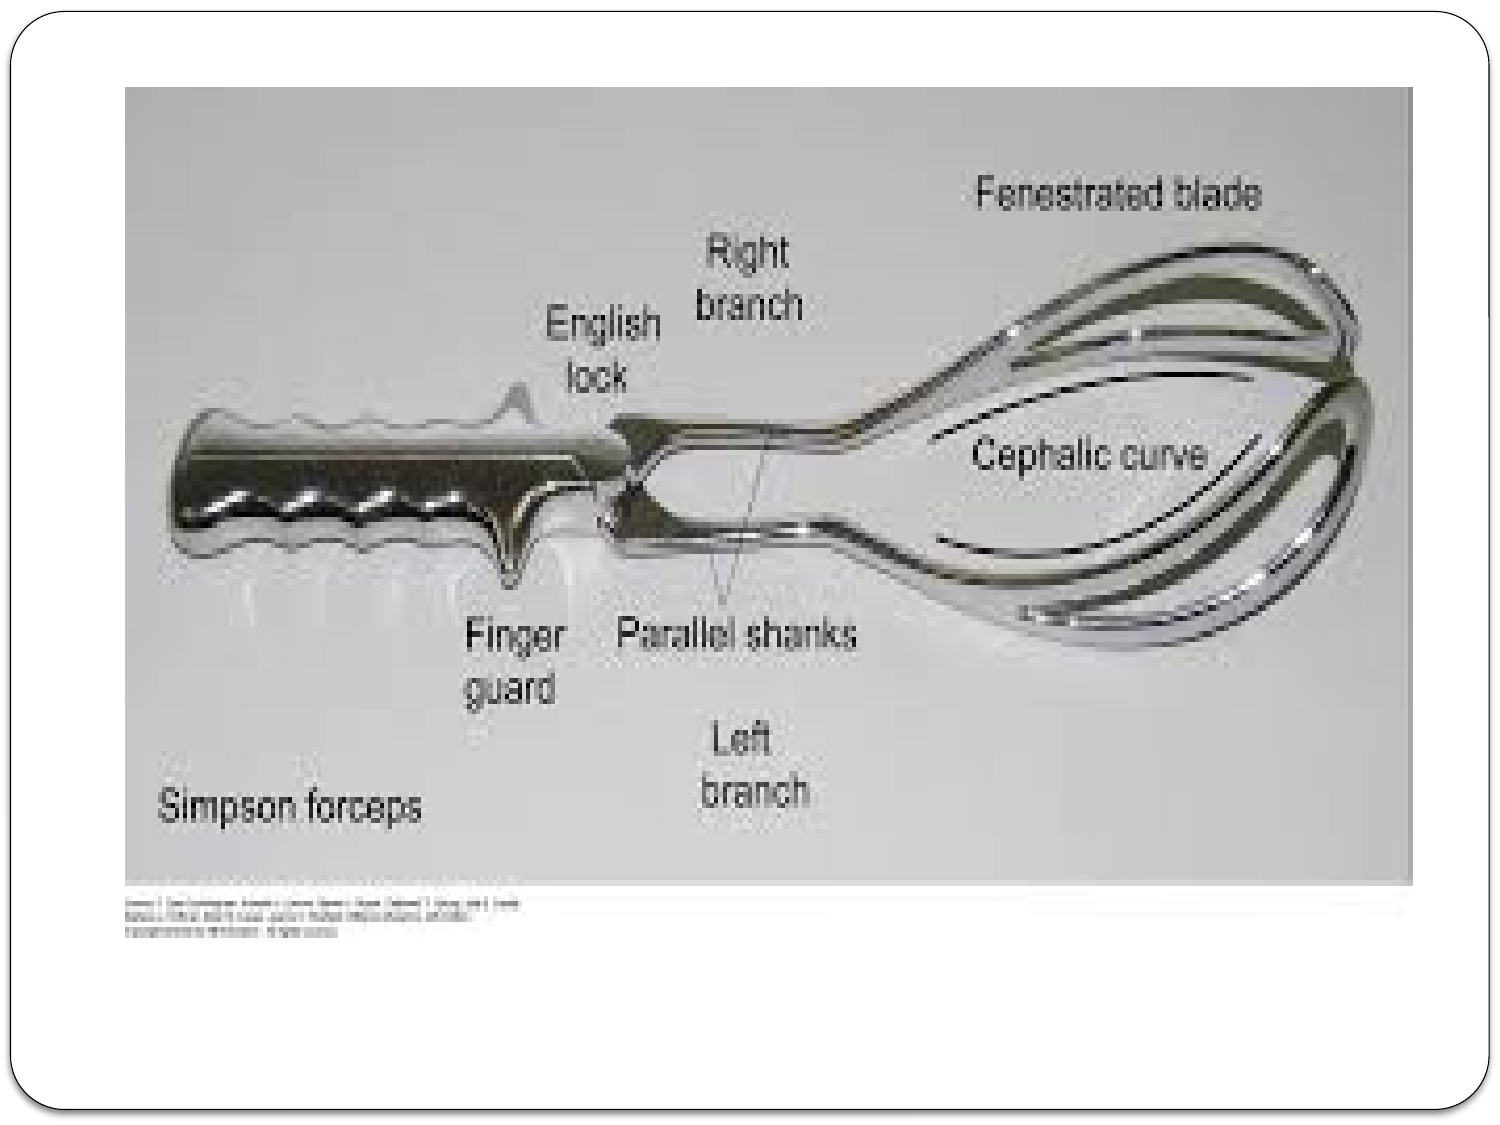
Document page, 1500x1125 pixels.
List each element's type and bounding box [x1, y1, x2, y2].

picture [124, 87, 1413, 938]
